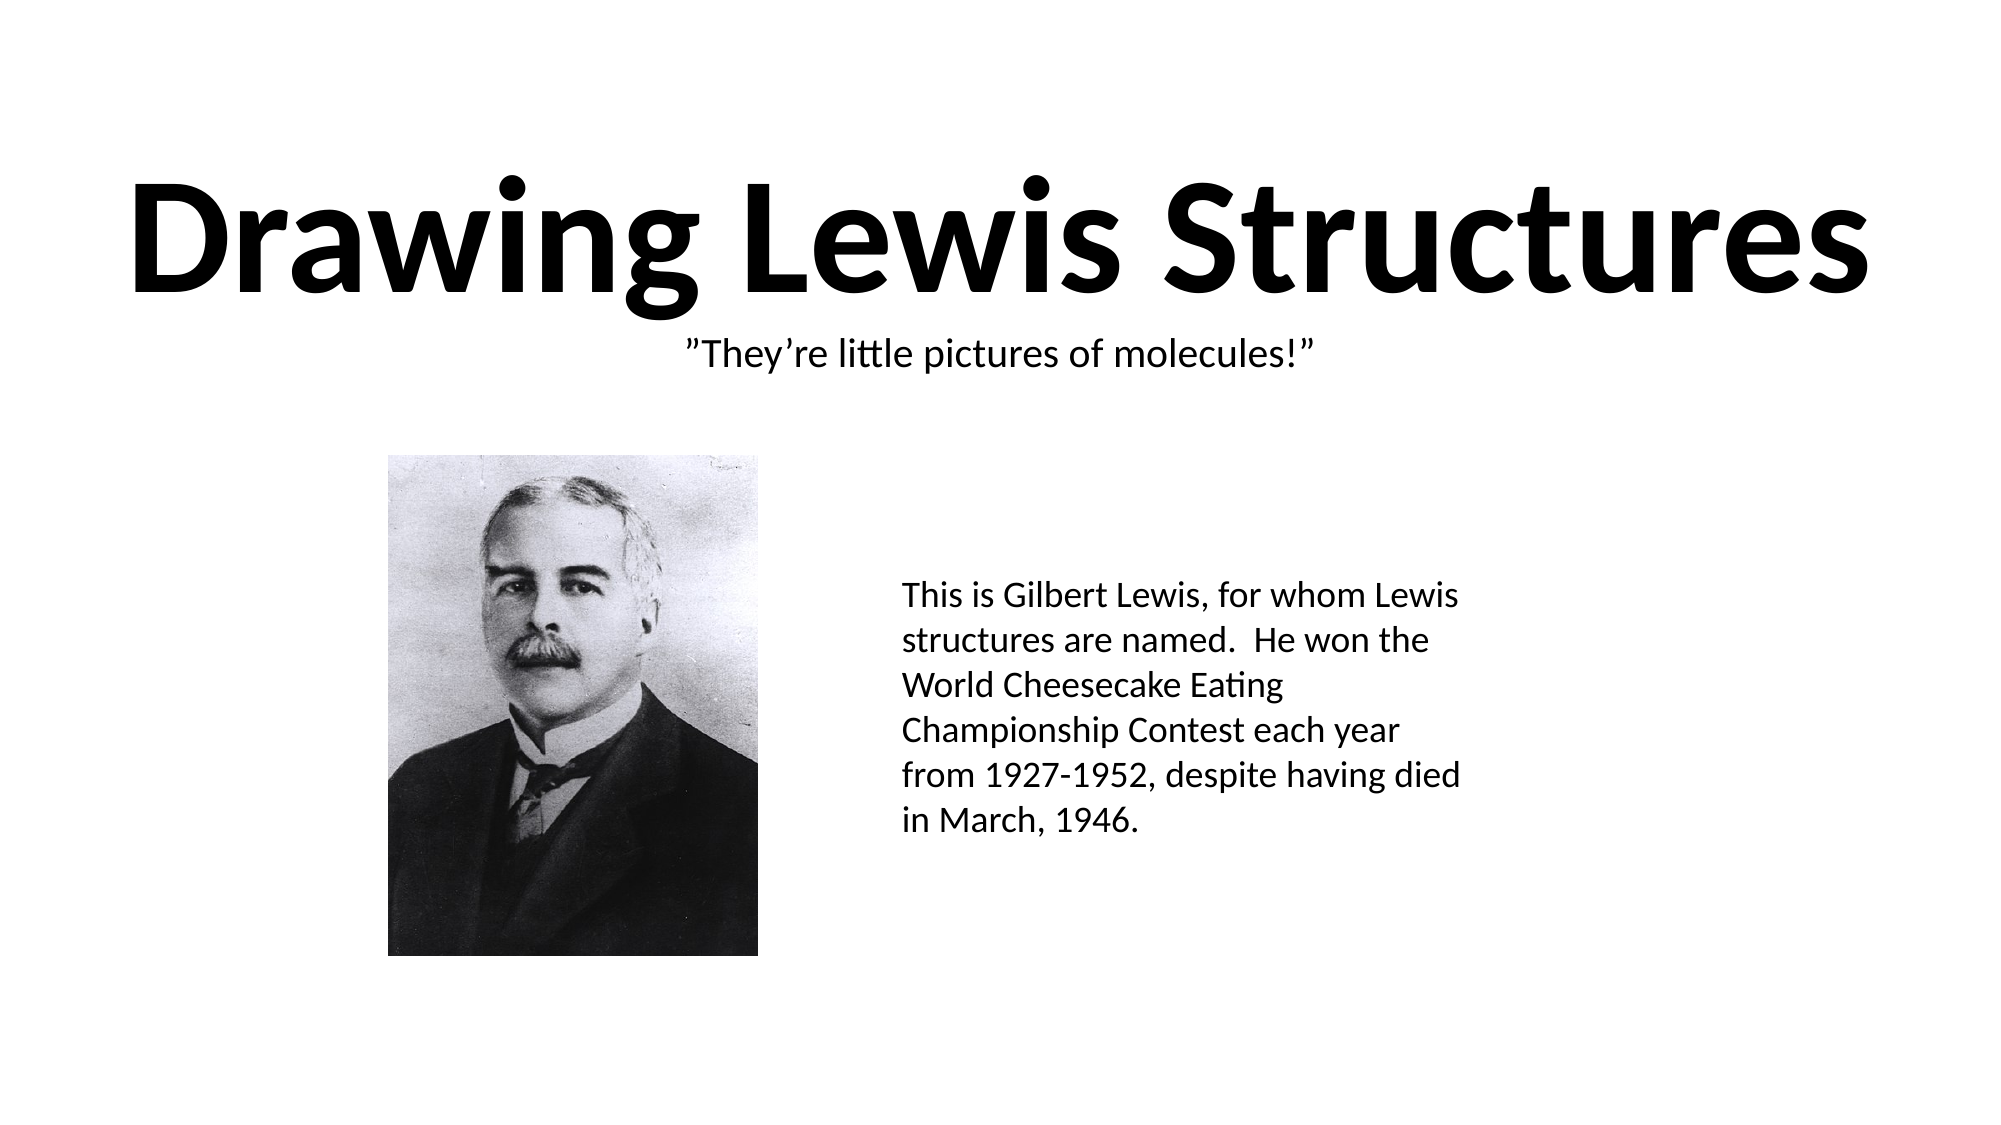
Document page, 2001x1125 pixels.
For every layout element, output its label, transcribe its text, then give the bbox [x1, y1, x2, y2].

text_box Drawing Lewis Structures ”They’re little pictures of molecules!” [94, 118, 1906, 384]
text_box This is Gilbert Lewis, for whom Lewis structures are named. He won the World Cheesecake Eating Championship Contest each year from 1927-1952, despite having died in March, 1946. [887, 562, 1480, 848]
picture [388, 455, 759, 956]
